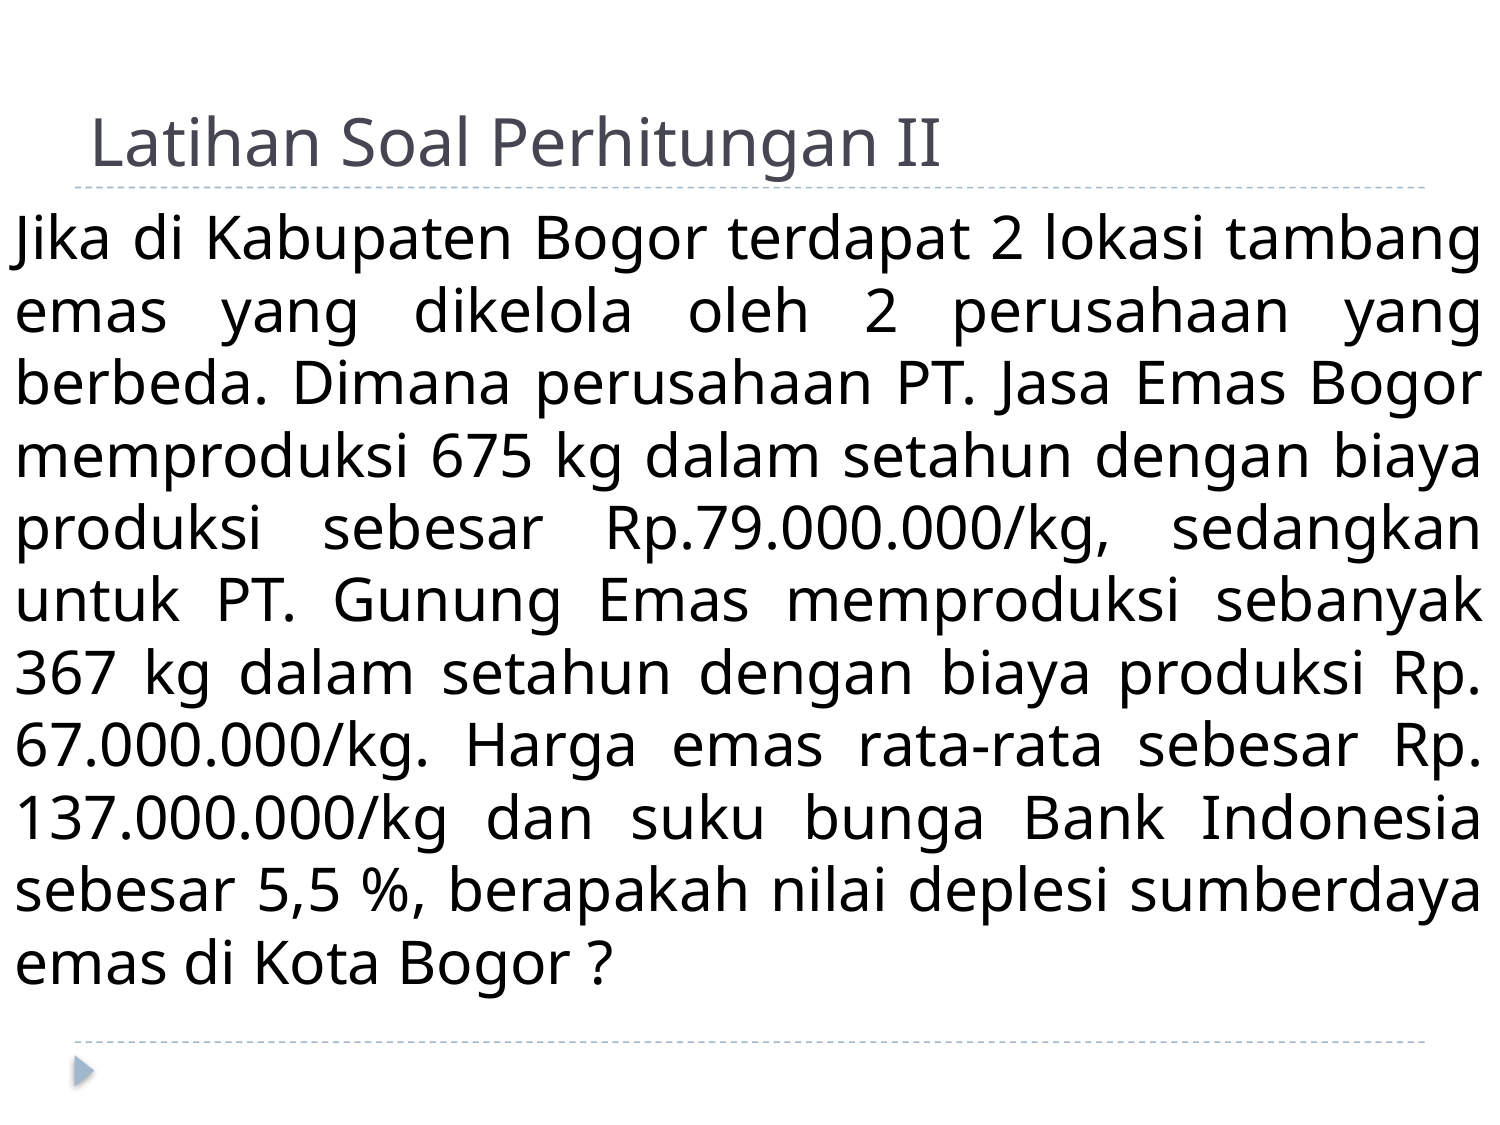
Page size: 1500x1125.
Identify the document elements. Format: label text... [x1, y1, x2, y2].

list Jika di Kabupaten Bogor terdapat 2 lokasi tambang emas yang dikelola oleh 2 perusahaan yang berbeda. Dimana perusahaan PT. Jasa Emas Bogor memproduksi 675 kg dalam setahun dengan biaya produksi sebesar Rp.79.000.000/kg, sedangkan untuk PT. Gunung Emas memproduksi sebanyak 367 kg dalam setahun dengan biaya produksi Rp. 67.000.000/kg. Harga emas rata-rata sebesar Rp. 137.000.000/kg dan suku bunga Bank Indonesia sebesar 5,5 %, berapakah nilai deplesi sumberdaya emas di Kota Bogor ? [0, 191, 1500, 1028]
title Latihan Soal Perhitungan II [75, 24, 1425, 188]
